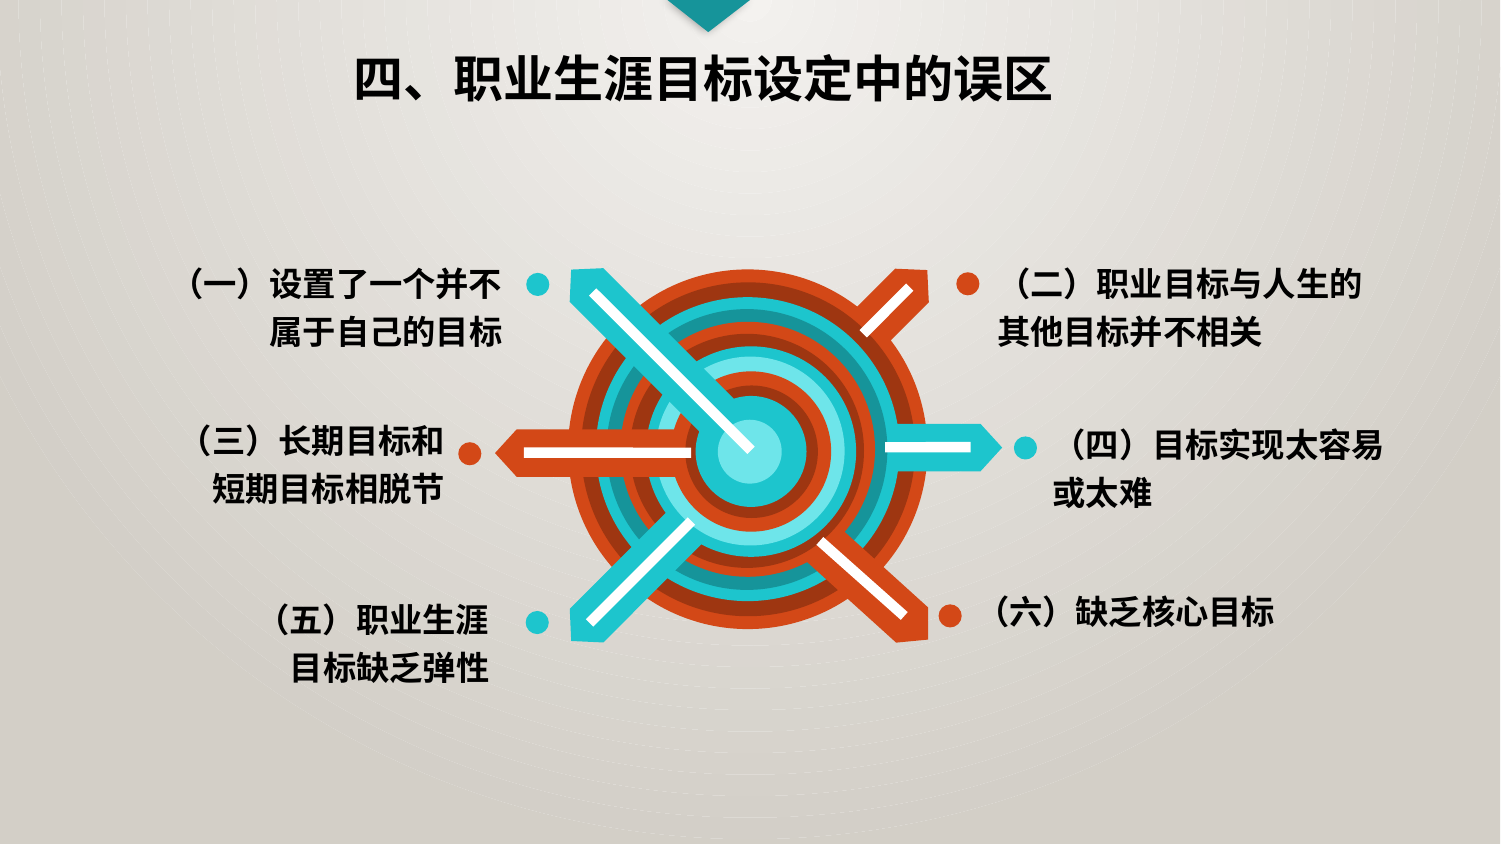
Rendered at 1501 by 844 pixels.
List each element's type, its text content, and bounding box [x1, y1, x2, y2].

text_box （二）职业目标与人生的其他目标并不相关 [997, 255, 1388, 307]
text_box [458, 442, 482, 466]
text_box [807, 268, 929, 297]
text_box （六）缺乏核心目标 [976, 583, 1432, 635]
text_box [1013, 436, 1037, 460]
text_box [807, 297, 1003, 602]
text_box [569, 346, 857, 643]
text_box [569, 268, 807, 507]
text_box [526, 272, 550, 296]
text_box [956, 272, 980, 296]
text_box （五）职业生涯目标缺乏弹性 [230, 591, 490, 636]
text_box （三）长期目标和短期目标相脱节 [154, 412, 445, 458]
text_box [525, 610, 549, 635]
text_box [938, 604, 962, 628]
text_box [494, 371, 832, 532]
text_box 四、职业生涯目标设定中的误区 [338, 40, 1079, 116]
text_box （四）目标实现太容易或太难 [1052, 416, 1400, 468]
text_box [807, 321, 929, 643]
text_box （一）设置了一个并不属于自己的目标 [166, 255, 503, 300]
text_box [665, 0, 752, 34]
